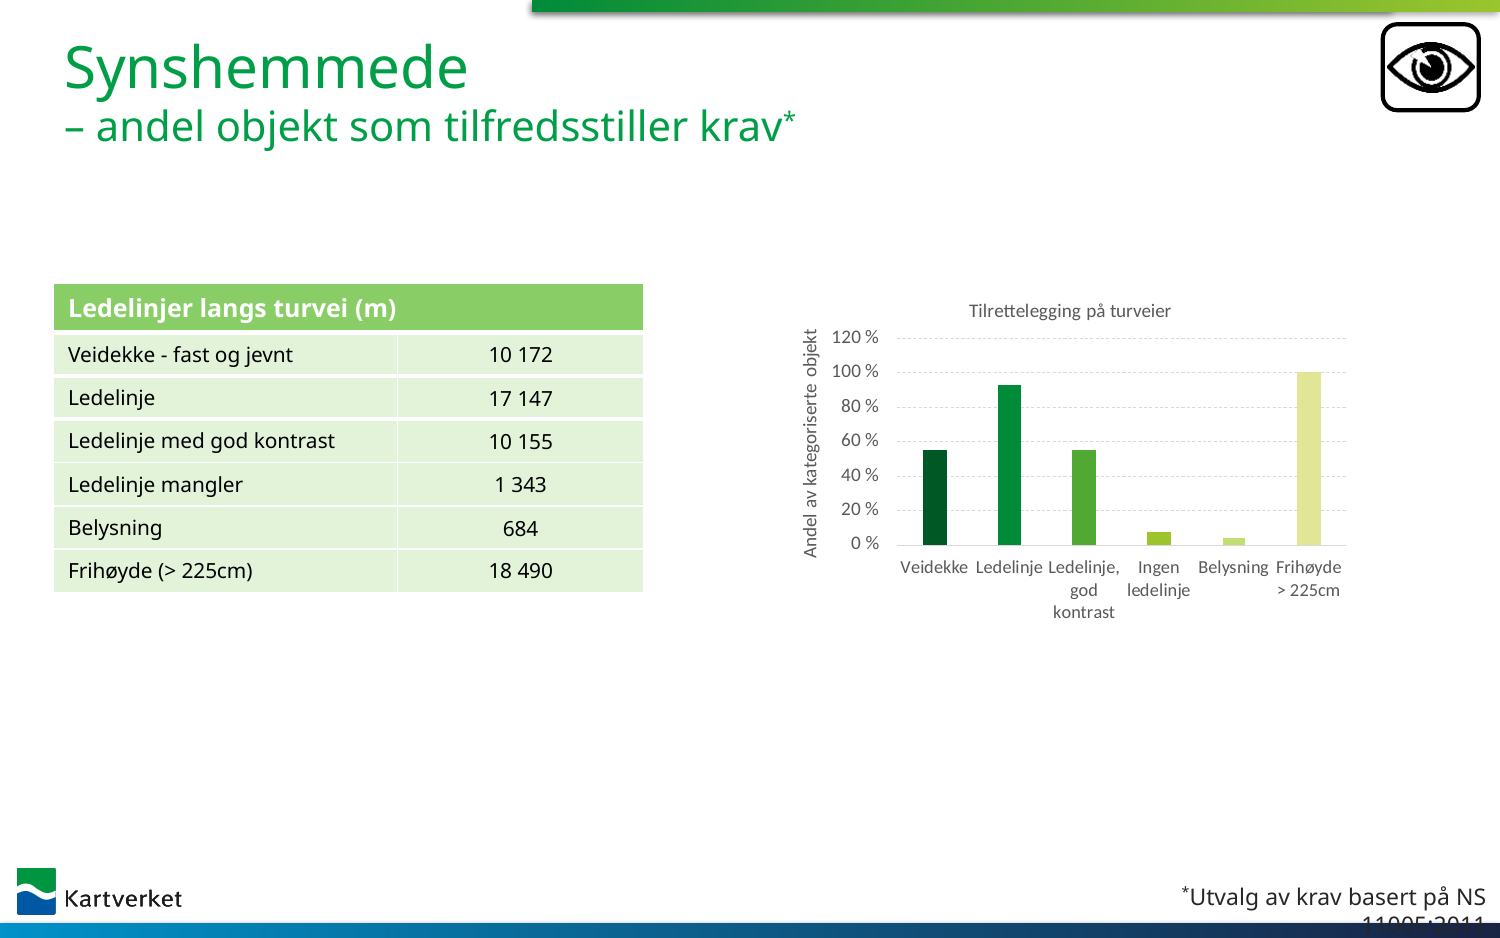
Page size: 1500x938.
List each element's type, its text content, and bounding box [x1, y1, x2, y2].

table_cell 1 343 [398, 463, 643, 505]
table_cell Belysning [54, 507, 397, 548]
table_cell Ledelinje [54, 378, 397, 417]
table_cell 684 [398, 507, 643, 548]
text_box *Utvalg av krav basert på NS 11005:2011 [1068, 873, 1500, 938]
table_header Ledelinjer langs turvei (m) [54, 284, 643, 330]
text_box Synshemmede – andel objekt som tilfredsstiller krav* [49, 24, 1431, 158]
table_cell 10 172 [398, 335, 643, 374]
table_cell Ledelinje mangler [54, 463, 397, 505]
table_cell Ledelinje med god kontrast [54, 421, 397, 462]
table_cell Frihøyde (> 225cm) [54, 550, 397, 592]
picture [791, 291, 1349, 630]
table_cell 10 155 [398, 421, 643, 462]
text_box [1382, 24, 1480, 111]
table_cell 17 147 [398, 378, 643, 417]
table_cell 18 490 [398, 550, 643, 592]
table_cell Veidekke - fast og jevnt [54, 335, 397, 374]
